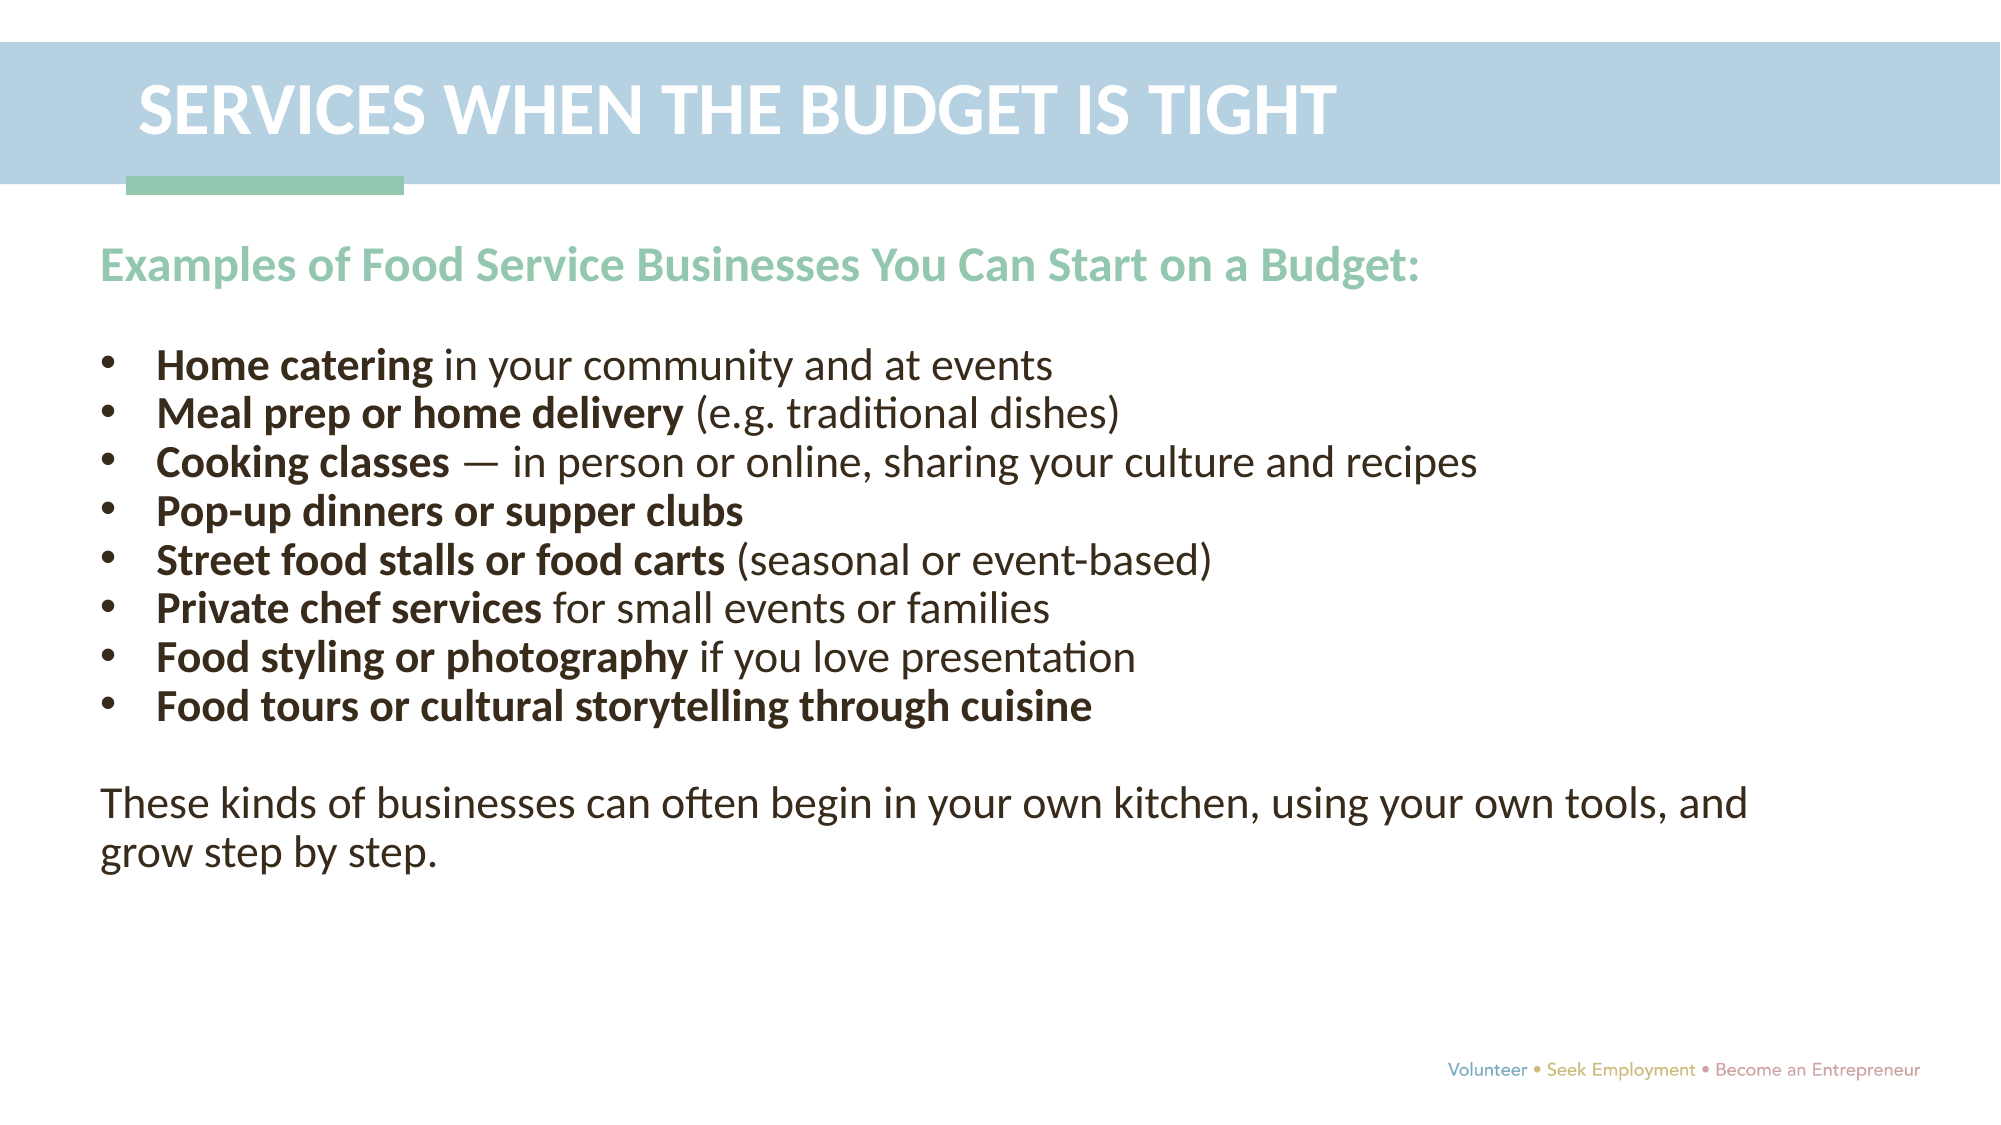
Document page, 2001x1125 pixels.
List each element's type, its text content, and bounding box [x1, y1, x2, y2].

list SERVICES WHEN THE BUDGET IS TIGHT [123, 51, 1913, 170]
picture [1418, 1046, 1971, 1103]
text_box Examples of Food Service Businesses You Can Start on a Budget: Home catering in your community and at events Meal prep or home delivery (e.g. traditional dishes) Cooking classes — in person or online, sharing your culture and recipes Pop-up dinners or supper clubs Street food stalls or food carts (seasonal or event-based) Private chef services for small events or families Food styling or photography if you love presentation Food tours or cultural storytelling through cuisine These kinds of businesses can often begin in your own kitchen, using your own tools, and grow step by step. [85, 235, 1833, 1002]
